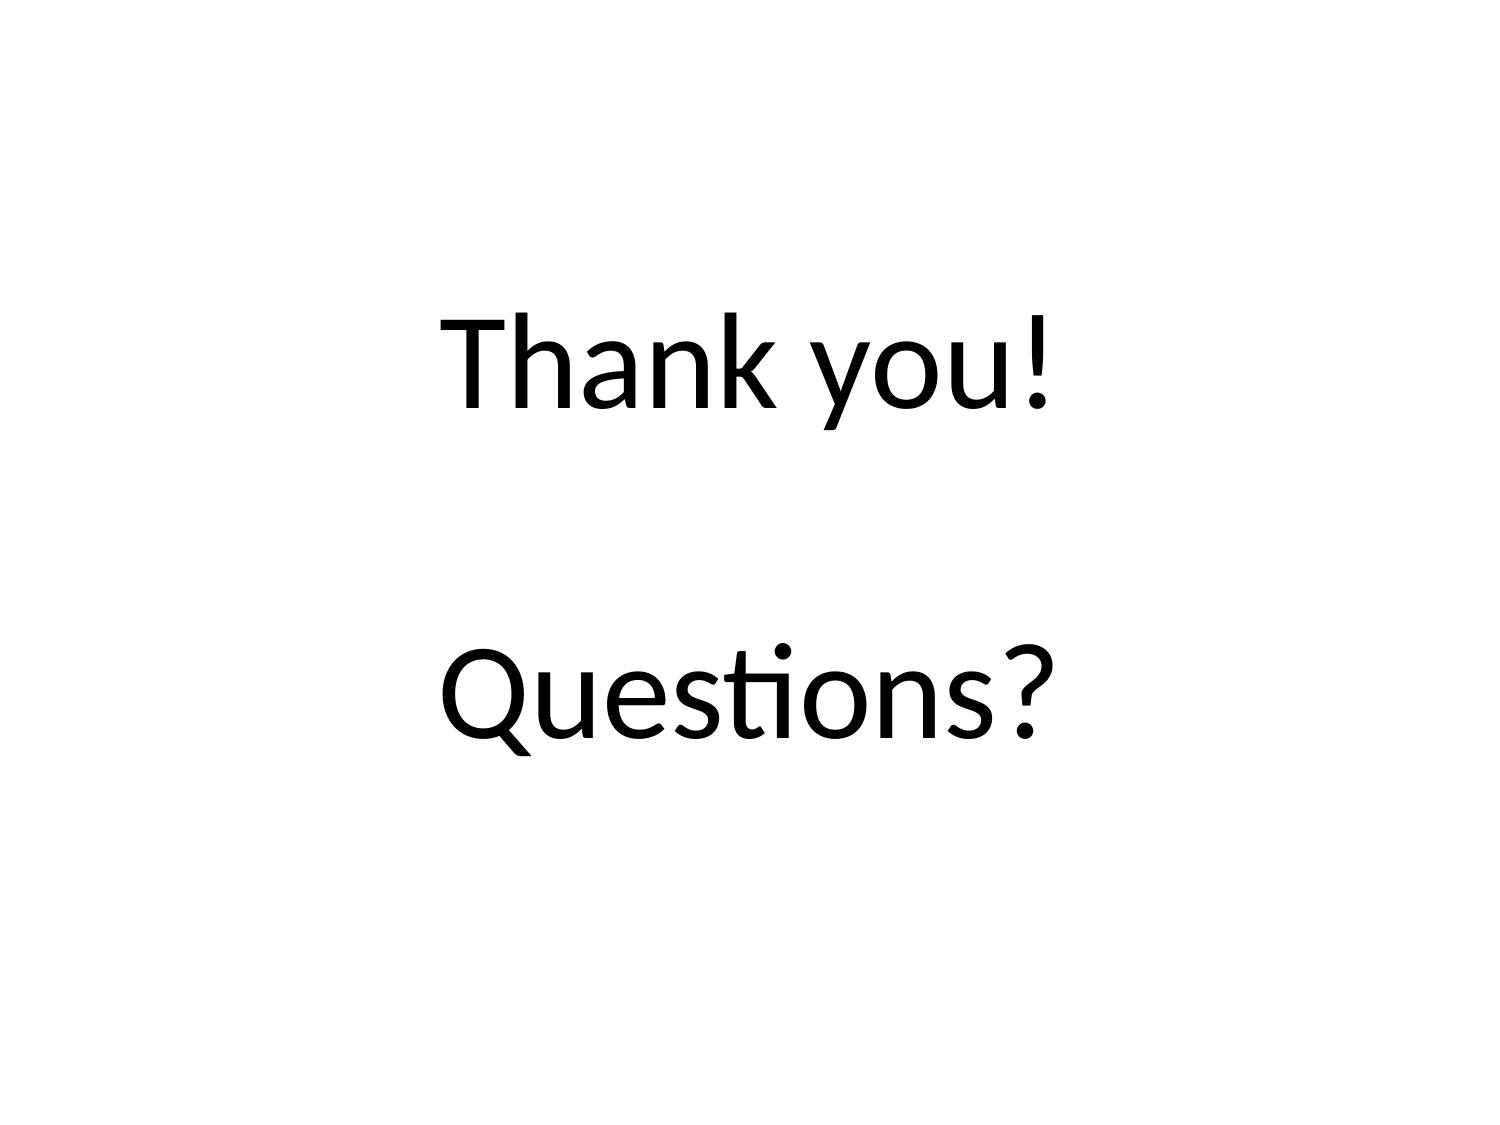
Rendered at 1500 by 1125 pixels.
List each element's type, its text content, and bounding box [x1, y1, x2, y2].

title Thank you! Questions? [75, 90, 1425, 946]
